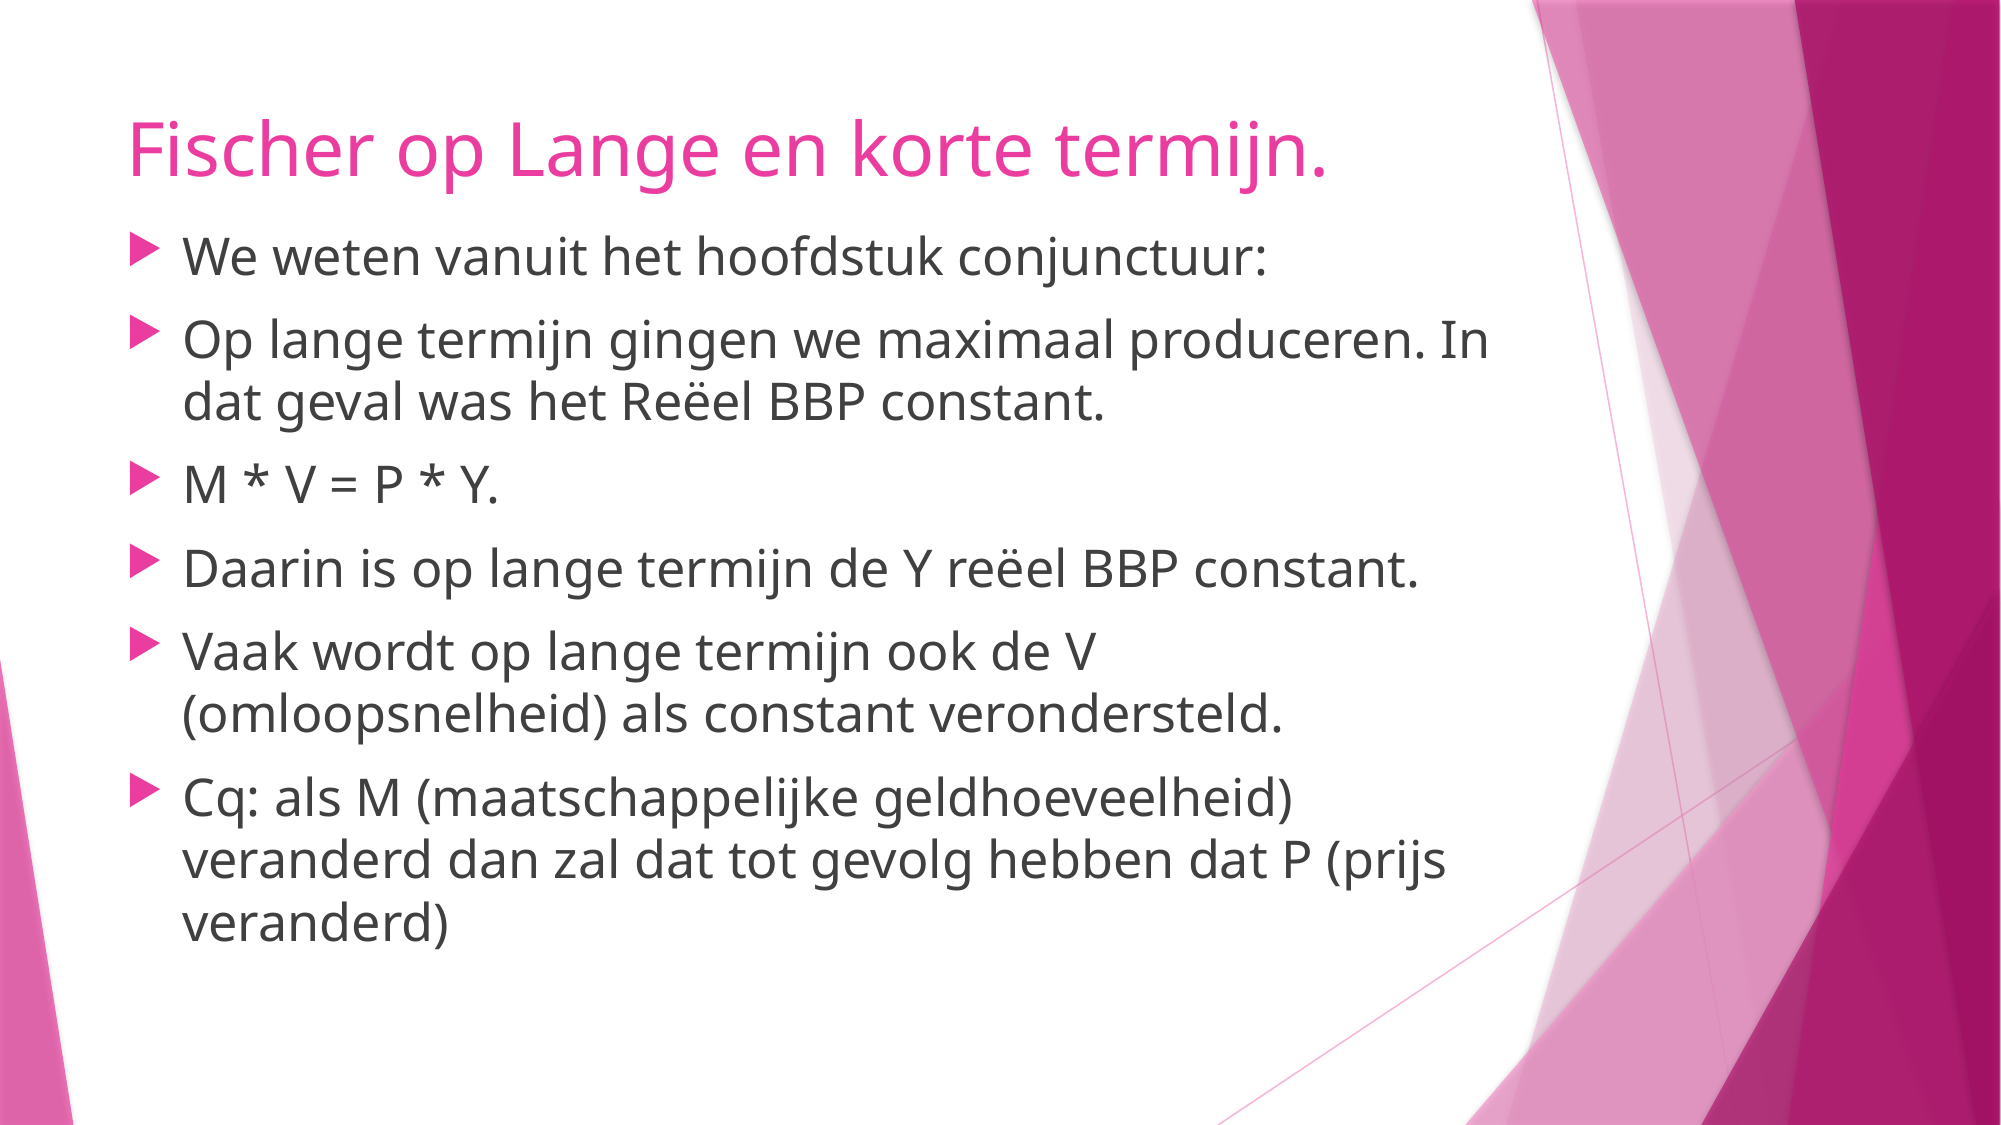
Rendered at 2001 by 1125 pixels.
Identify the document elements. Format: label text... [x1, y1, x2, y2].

list We weten vanuit het hoofdstuk conjunctuur: Op lange termijn gingen we maximaal produceren. In dat geval was het Reëel BBP constant. M * V = P * Y. Daarin is op lange termijn de Y reëel BBP constant. Vaak wordt op lange termijn ook de V (omloopsnelheid) als constant verondersteld. Cq: als M (maatschappelijke geldhoeveelheid) veranderd dan zal dat tot gevolg hebben dat P (prijs veranderd) [111, 215, 1522, 1103]
title Fischer op Lange en korte termijn. [111, 93, 1522, 215]
